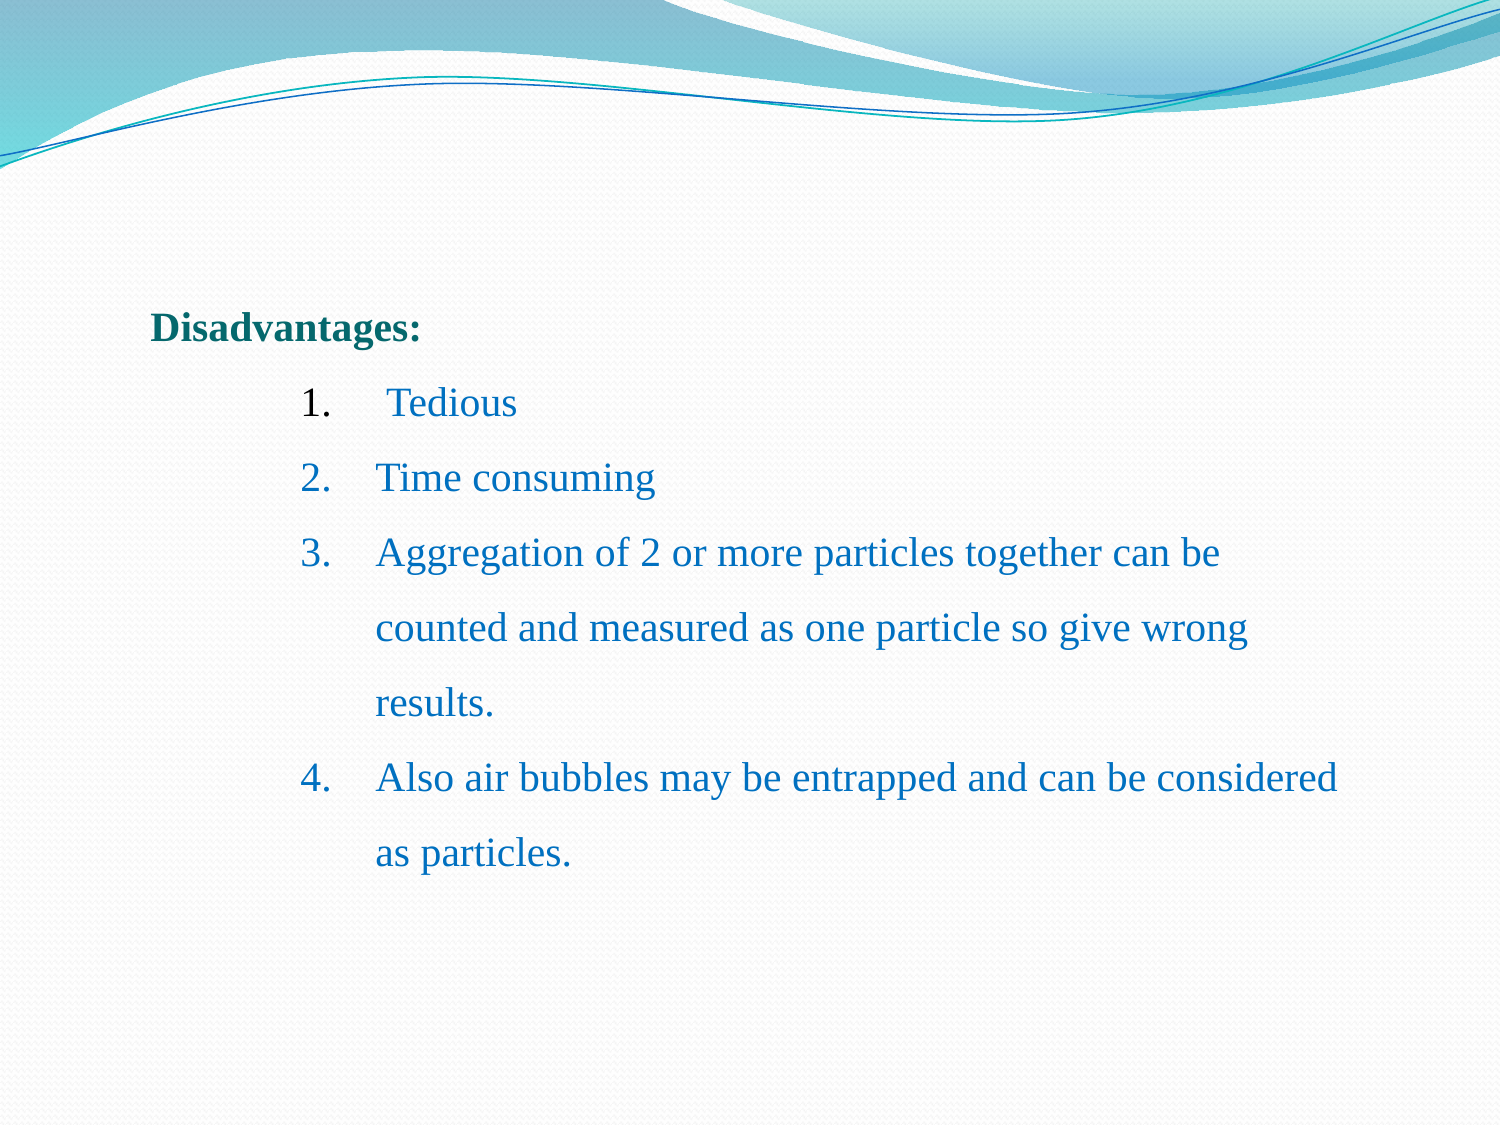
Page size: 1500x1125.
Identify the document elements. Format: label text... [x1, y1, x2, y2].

text_box Disadvantages: Tedious Time consuming Aggregation of 2 or more particles together can be counted and measured as one particle so give wrong results. Also air bubbles may be entrapped and can be considered as particles. [135, 267, 1365, 882]
